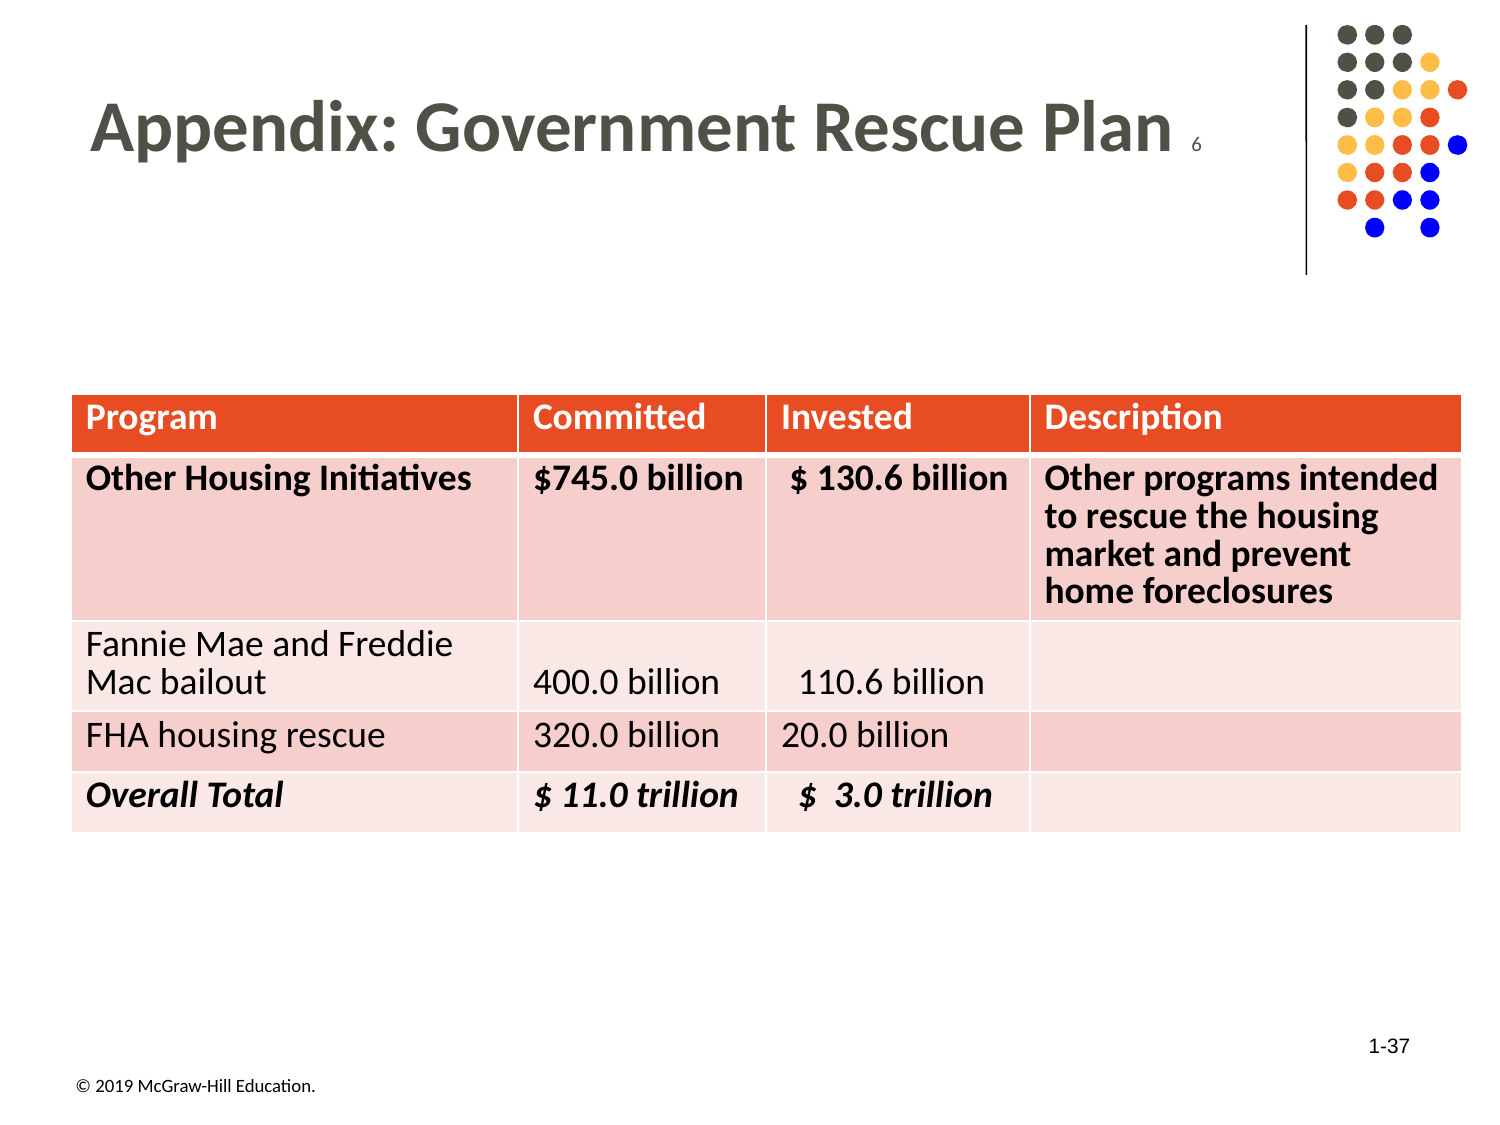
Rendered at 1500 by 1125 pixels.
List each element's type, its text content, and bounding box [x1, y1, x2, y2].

table_cell $ 3.0 trillion [767, 773, 1029, 832]
table_header Invested [767, 395, 1029, 452]
table_cell [1031, 712, 1461, 771]
table_cell Overall Total [72, 773, 517, 832]
table_header Description [1031, 395, 1461, 452]
table_cell $ 130.6 billion [767, 458, 1029, 620]
table_header Program [72, 395, 517, 452]
table_cell 20.0 billion [767, 712, 1029, 771]
table_cell $745.0 billion [519, 458, 765, 620]
table_cell Other Housing Initiatives [72, 458, 517, 620]
table_cell F H A housing rescue [72, 712, 517, 771]
table_header Committed [519, 395, 765, 452]
table_cell 400.0 billion [519, 622, 765, 710]
table_cell [1031, 773, 1461, 832]
table_cell Fannie Mae and Freddie Mac bailout [72, 622, 517, 710]
table_cell 110.6 billion [767, 622, 1029, 710]
table_cell 320.0 billion [519, 712, 765, 771]
table_cell [1031, 622, 1461, 710]
slide_number 1-37 [1074, 1025, 1425, 1100]
table_cell $ 11.0 trillion [519, 773, 765, 832]
table_cell Other programs intended to rescue the housing market and prevent home foreclosures [1031, 458, 1461, 620]
title Appendix: Government Rescue Plan 6 [75, 42, 1313, 174]
